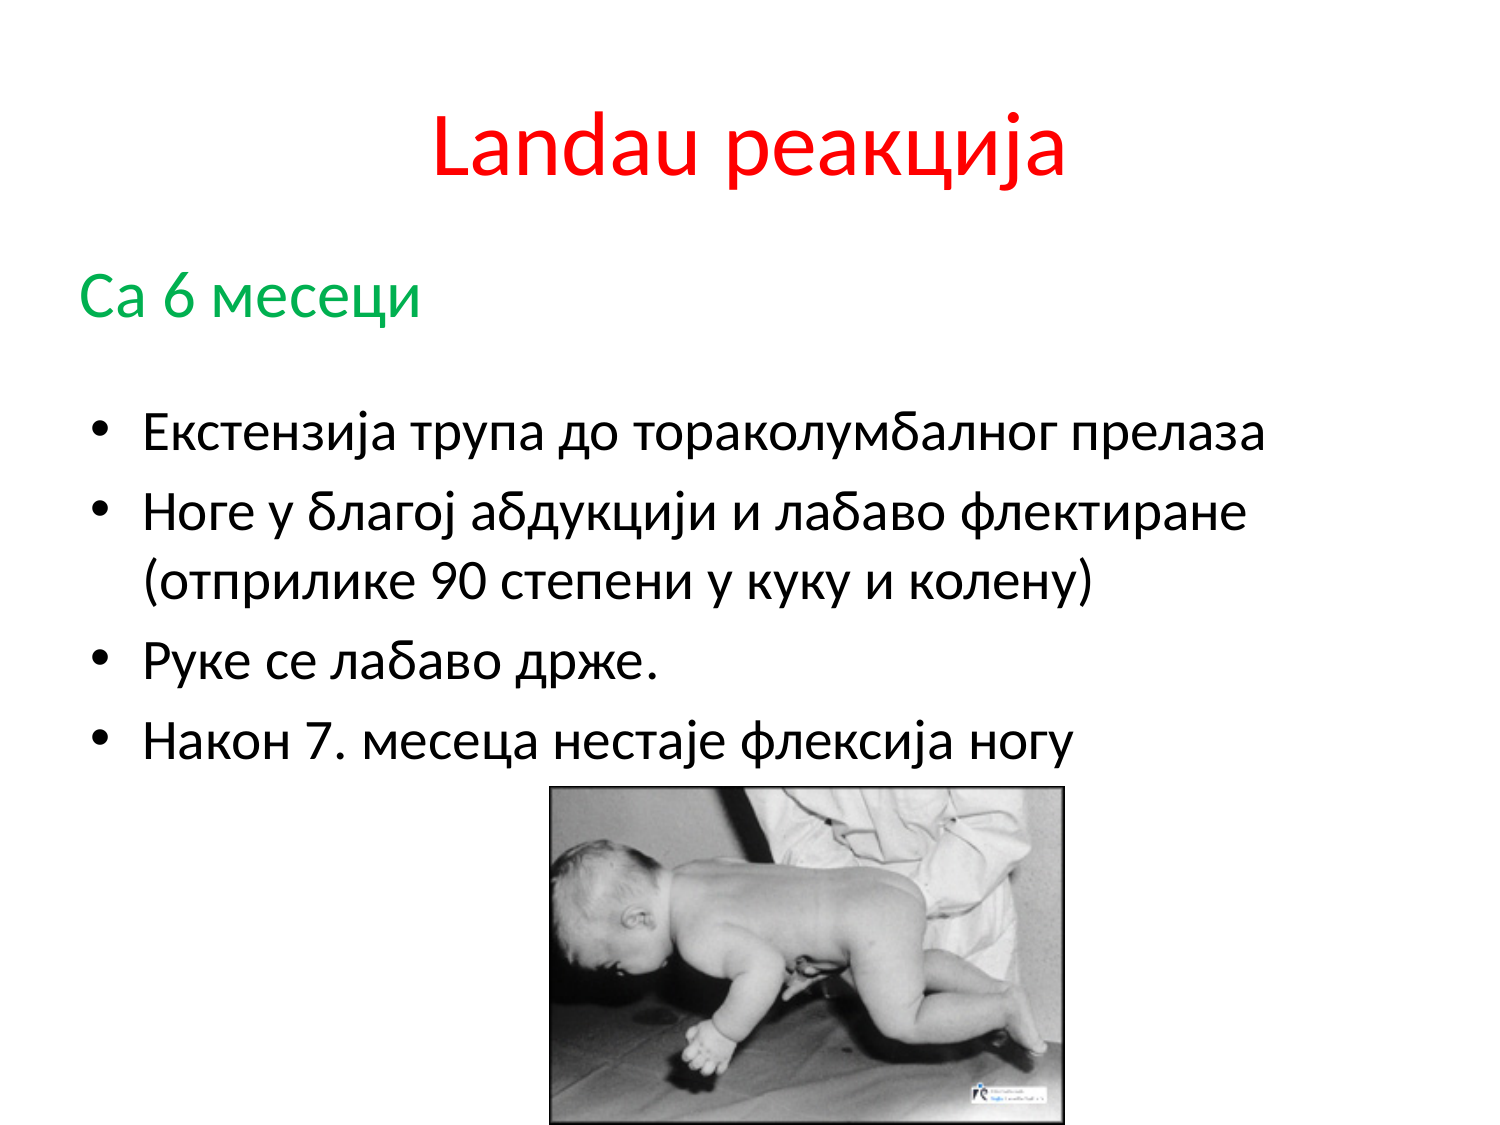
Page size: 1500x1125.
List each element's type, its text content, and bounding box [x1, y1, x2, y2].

text_box Са 6 месеци [64, 243, 1376, 339]
list Екстензија трупа до тораколумбалног прелаза Ноге у благој абдукцији и лабаво флектиране (отприлике 90 степени у куку и колену) Руке се лабаво држе. Након 7. месеца нестаје флексија ногу [75, 385, 1425, 787]
title Landau реакција [75, 45, 1425, 233]
picture [548, 786, 1065, 1125]
